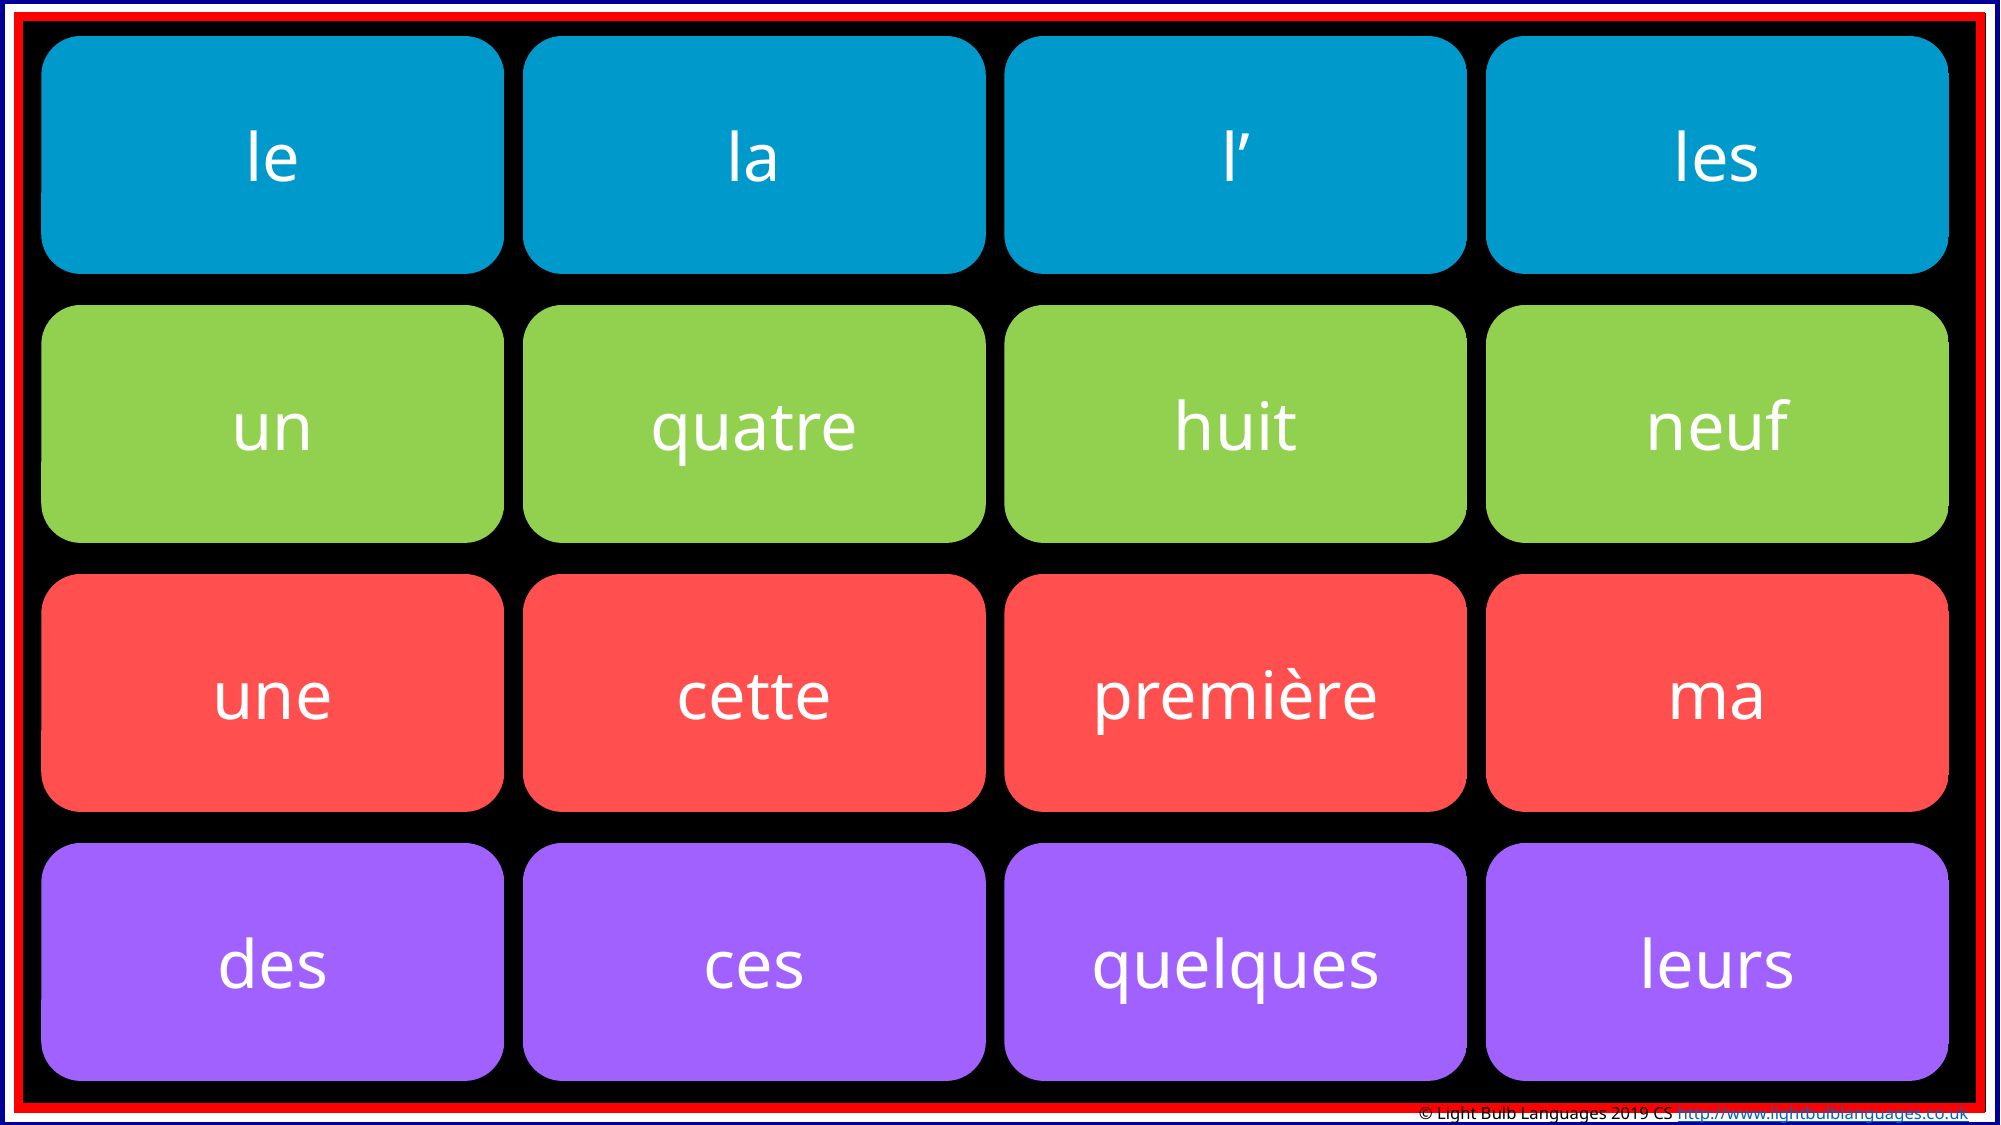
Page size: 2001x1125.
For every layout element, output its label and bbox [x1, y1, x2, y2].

text_box [0, 0, 2000, 1125]
